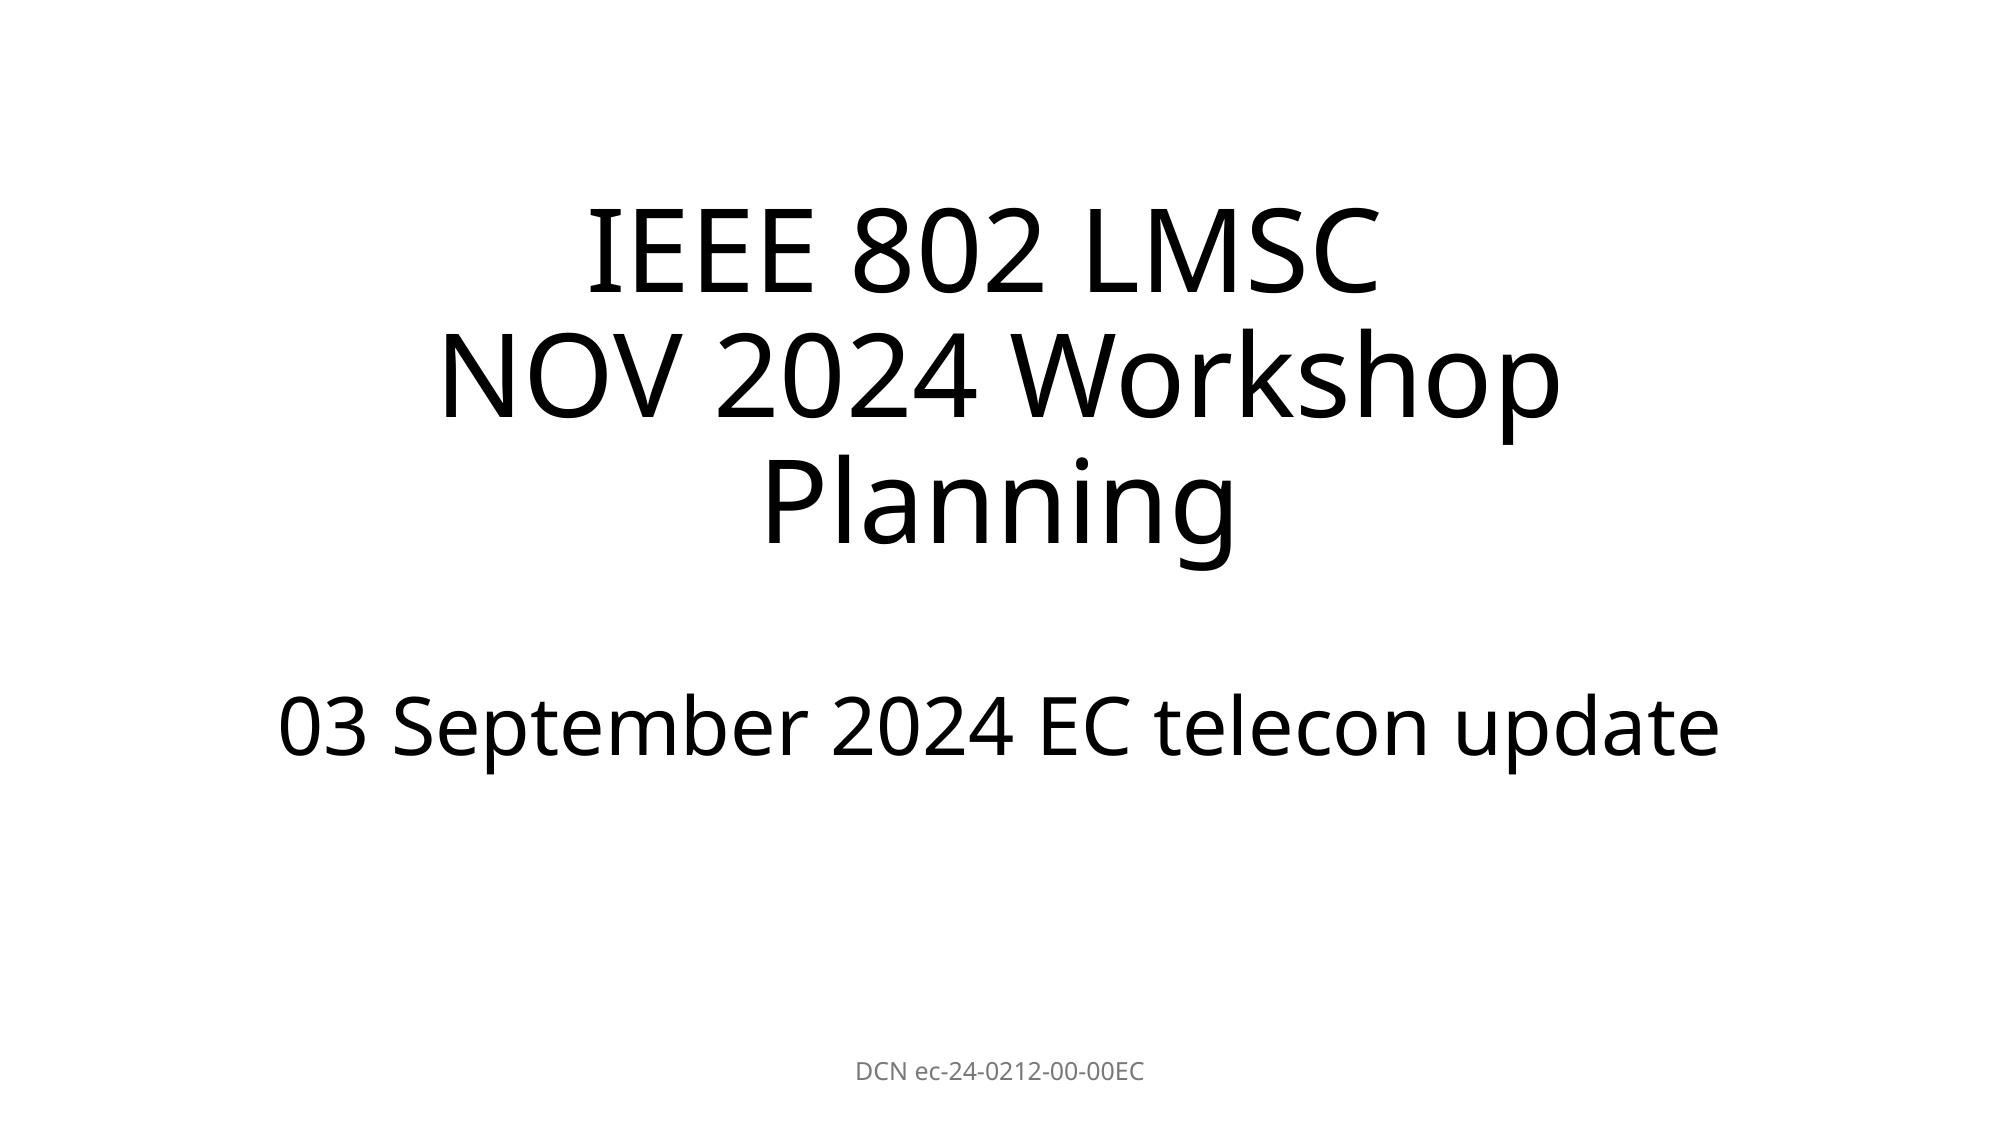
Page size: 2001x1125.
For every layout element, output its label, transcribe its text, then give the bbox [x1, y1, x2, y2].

subtitle 03 September 2024 EC telecon update [249, 590, 1750, 863]
title IEEE 802 LMSC NOV 2024 Workshop Planning [249, 184, 1750, 576]
footer DCN ec-24-0212-00-00EC [662, 1042, 1338, 1103]
